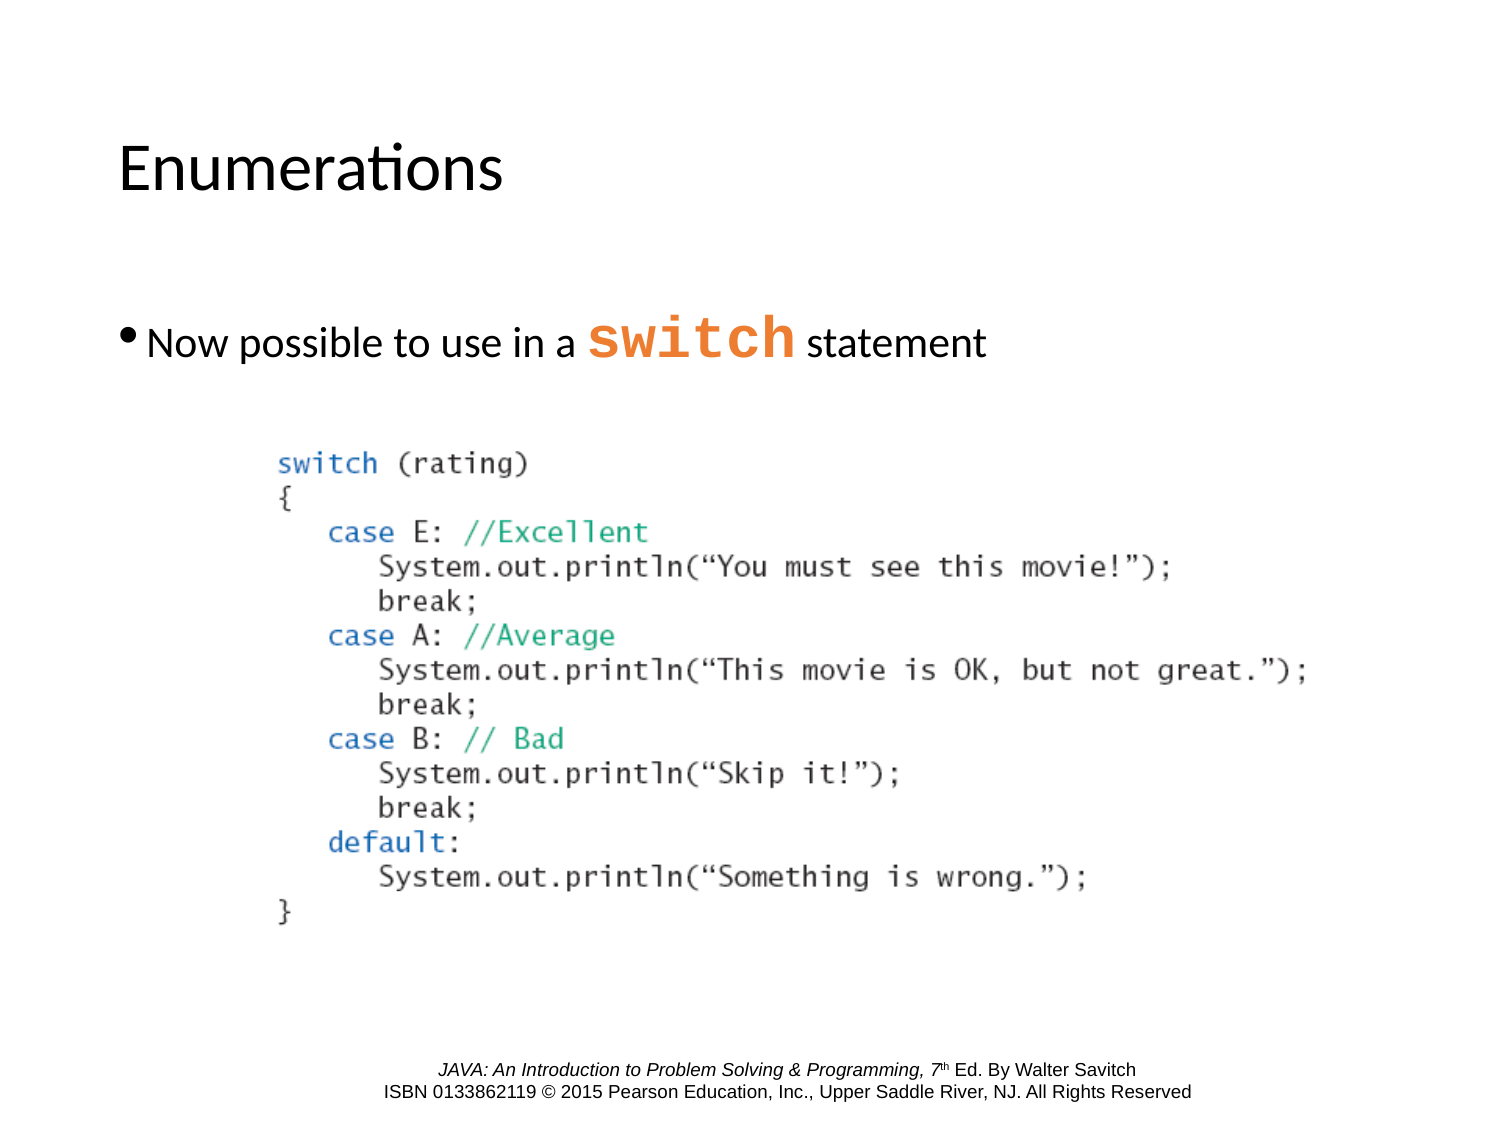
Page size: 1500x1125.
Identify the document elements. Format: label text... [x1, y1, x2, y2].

list Now possible to use in a switch statement [103, 299, 1397, 1014]
title Enumerations [103, 59, 1397, 278]
picture [236, 439, 1327, 948]
